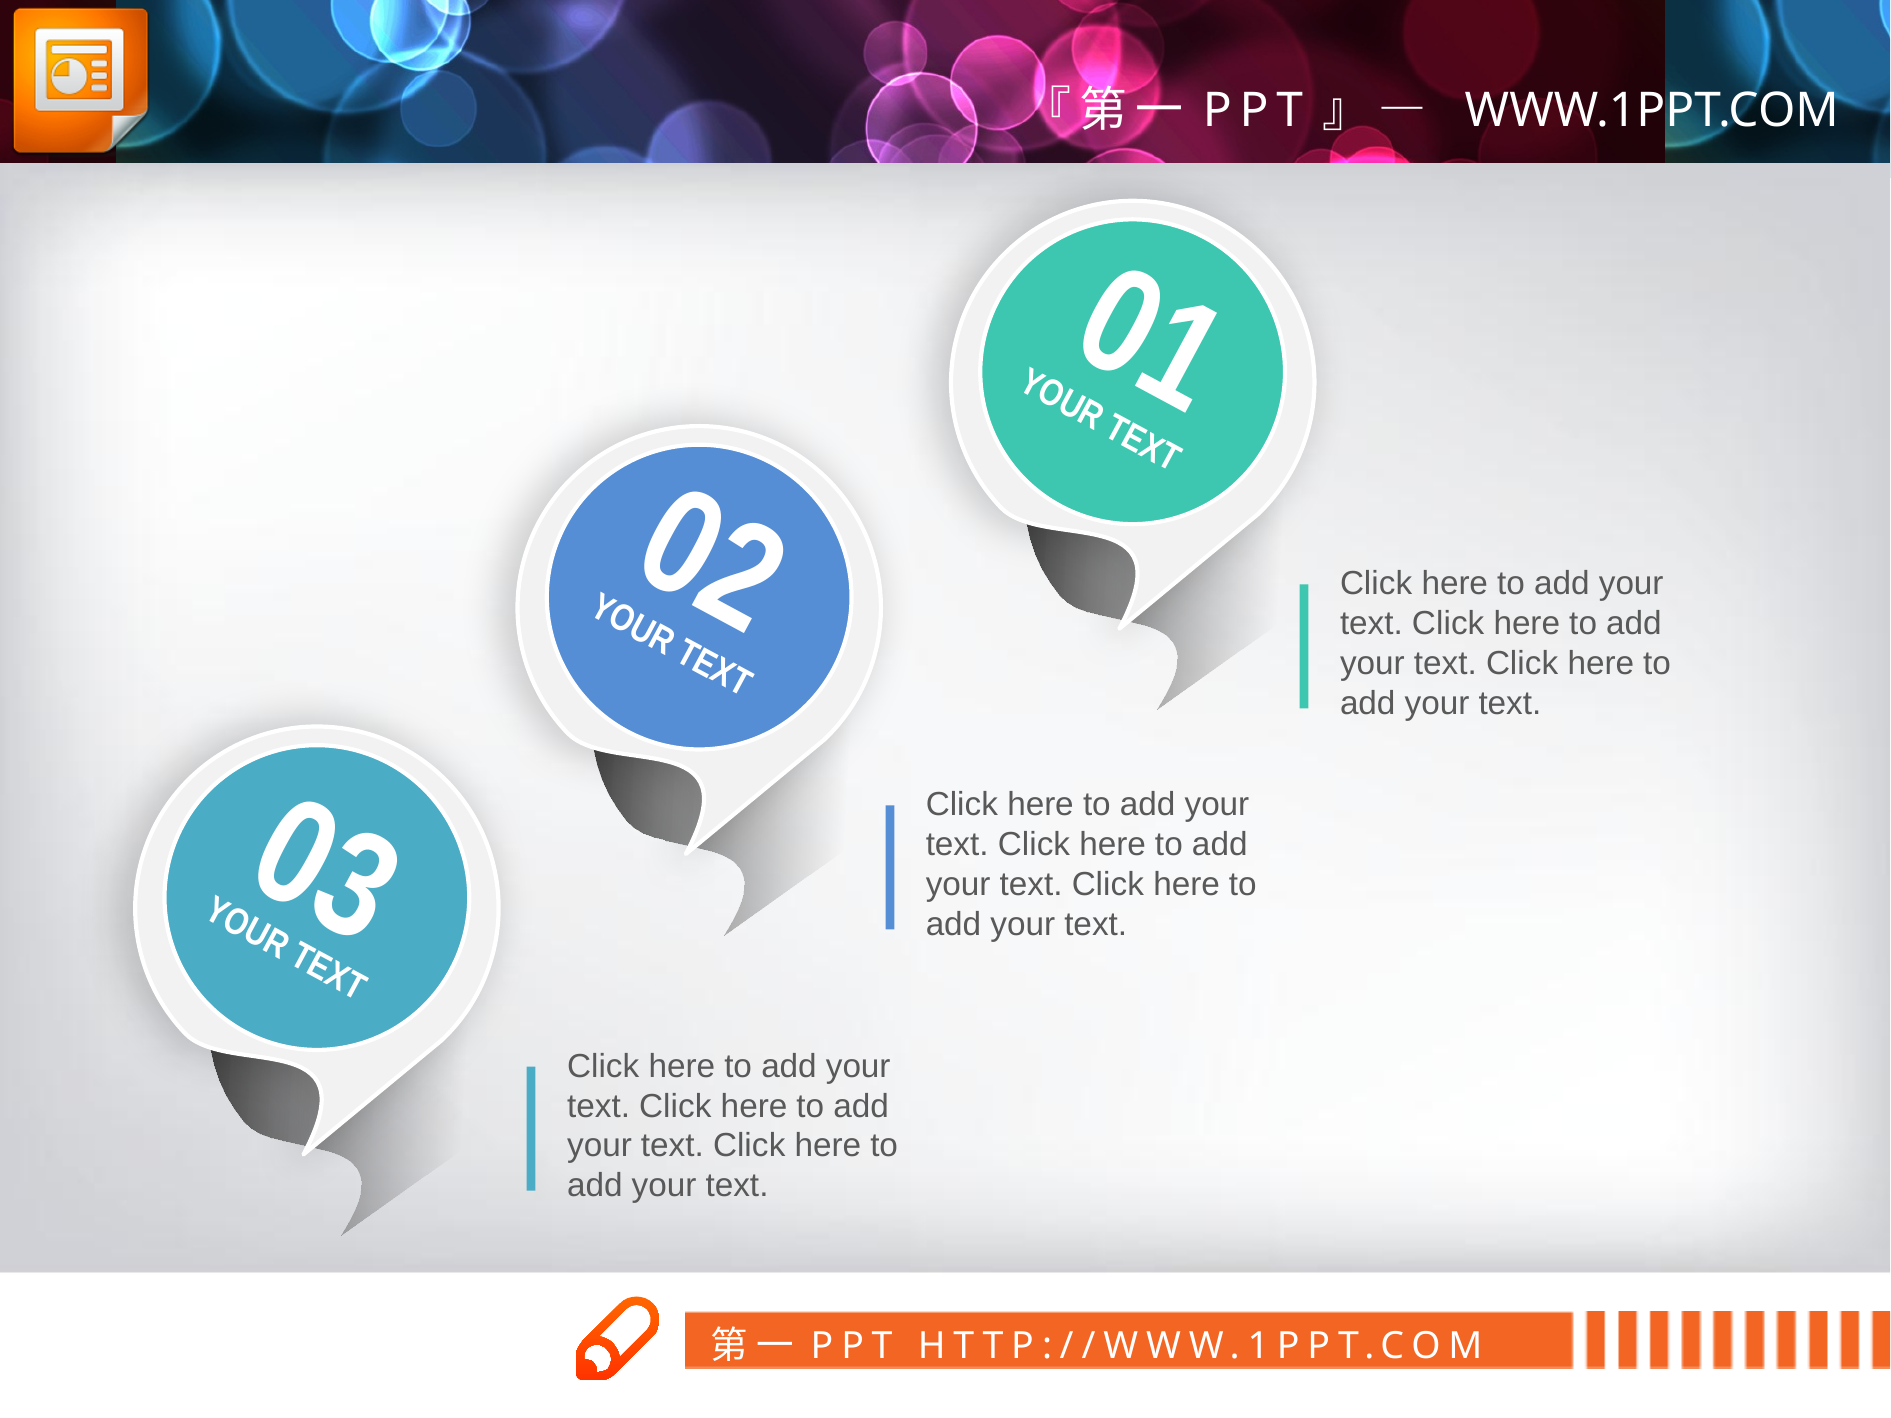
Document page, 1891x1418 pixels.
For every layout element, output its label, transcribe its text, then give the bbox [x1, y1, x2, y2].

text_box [517, 425, 921, 877]
picture [0, 0, 1891, 1275]
text_box Click here to add your text. Click here to add your text. Click here to add your text. [548, 1034, 964, 1213]
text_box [134, 726, 538, 1178]
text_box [950, 200, 1354, 652]
text_box [526, 1187, 536, 1191]
picture [685, 1311, 1891, 1369]
text_box Click here to add your text. Click here to add your text. Click here to add your text. [907, 773, 1323, 952]
text_box Click here to add your text. Click here to add your text. Click here to add your text. [1321, 552, 1737, 731]
text_box [1299, 660, 1309, 709]
text_box [885, 885, 895, 930]
